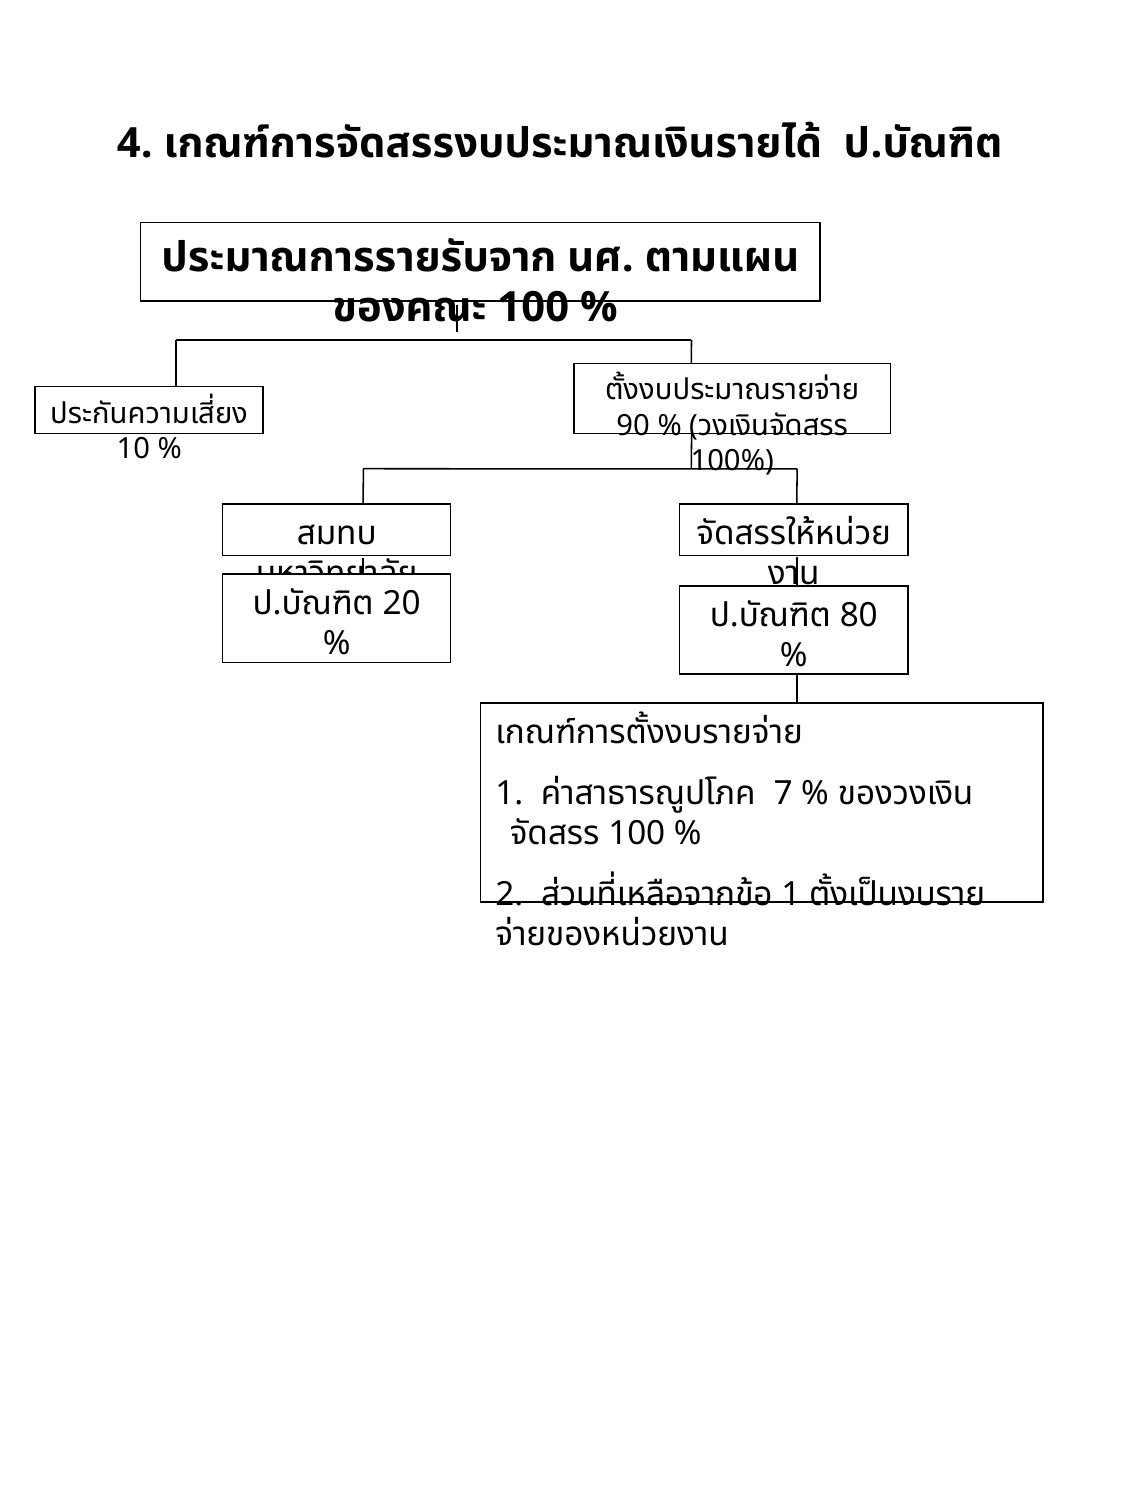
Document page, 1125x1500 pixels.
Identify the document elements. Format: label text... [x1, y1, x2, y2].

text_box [222, 468, 1044, 903]
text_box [34, 304, 891, 434]
text_box ประมาณการรายรับจาก นศ. ตามแผน ของคณะ 100 % [140, 222, 821, 302]
text_box 4. เกณฑ์การจัดสรรงบประมาณเงินรายได้ ป.บัณฑิต [70, 58, 1049, 174]
